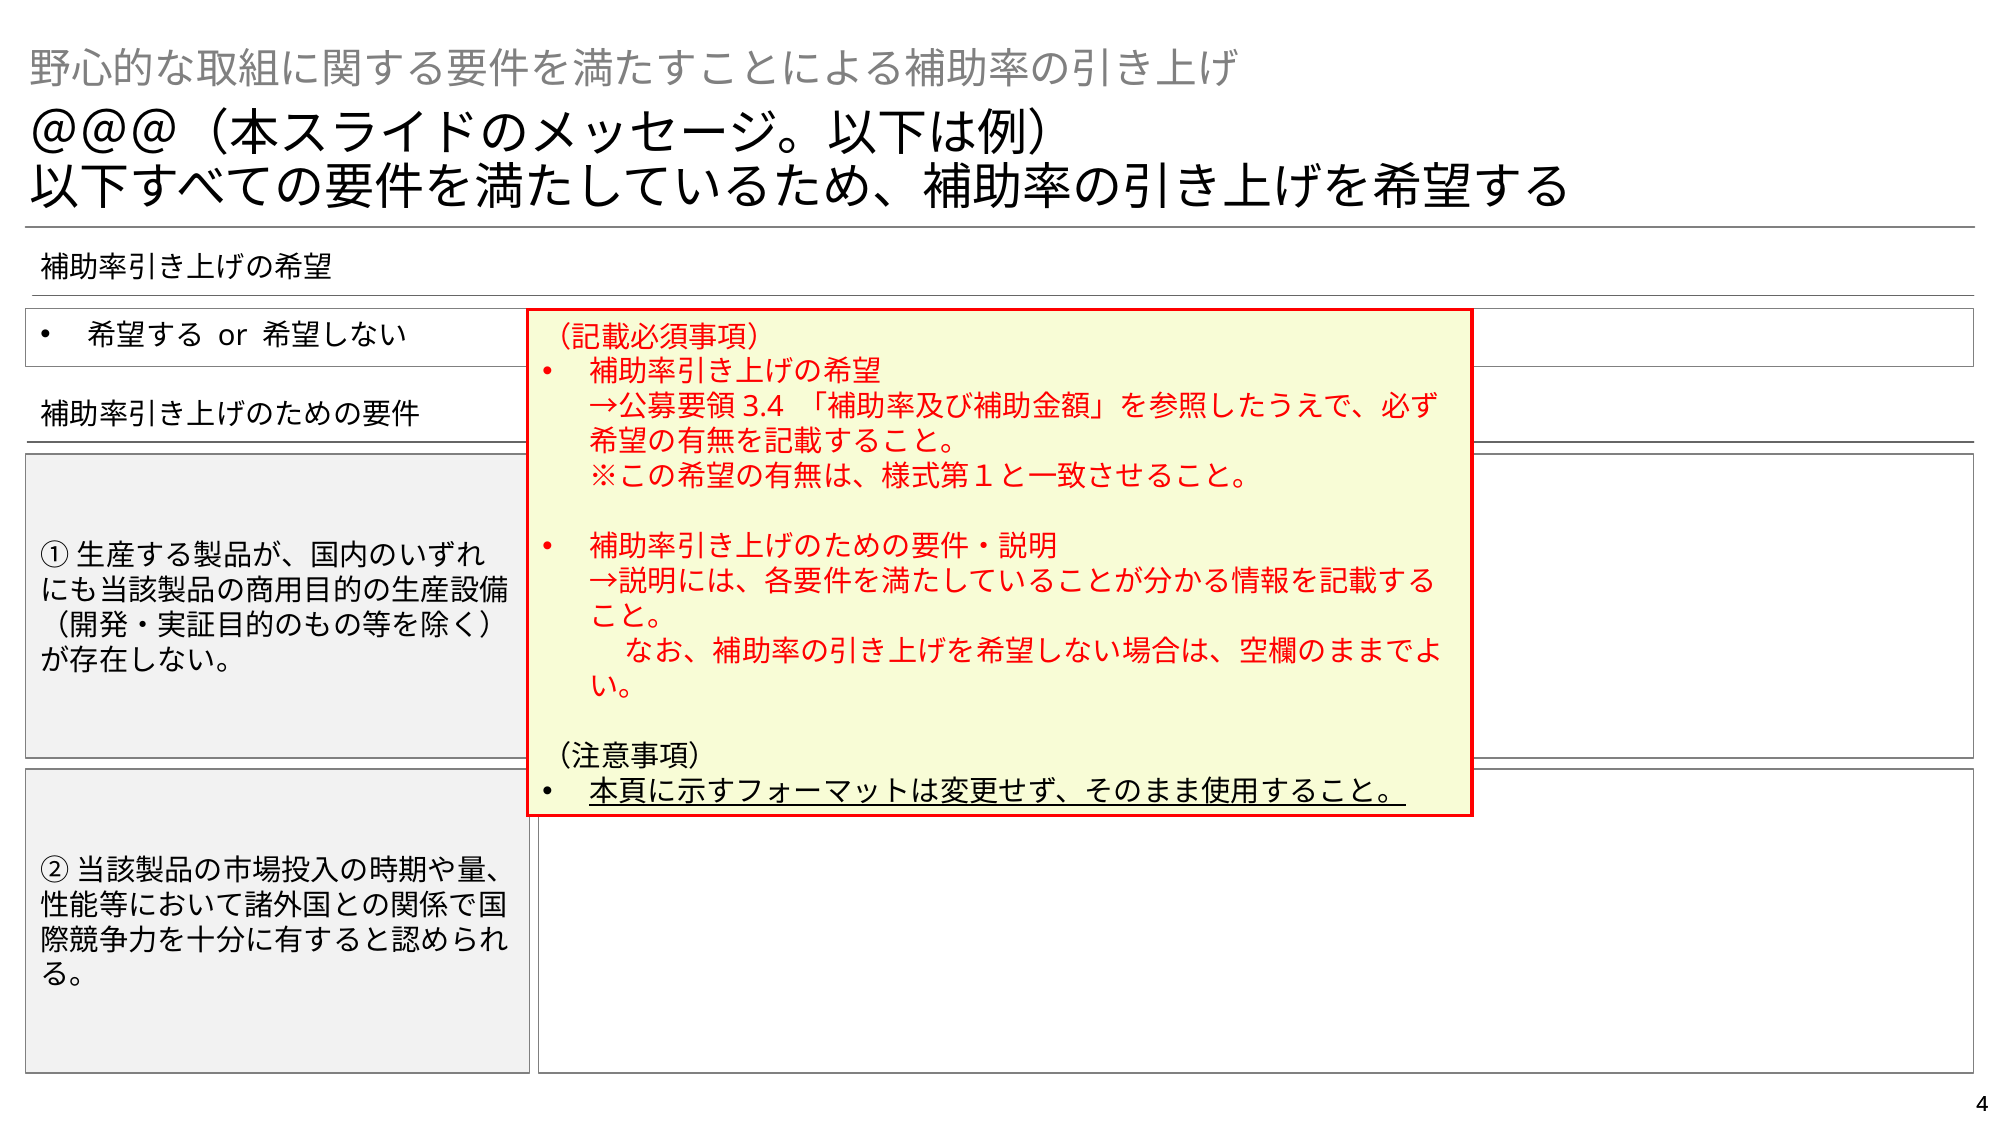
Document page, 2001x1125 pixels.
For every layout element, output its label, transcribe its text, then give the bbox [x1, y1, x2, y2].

text_box xxx [1474, 453, 1975, 760]
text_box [538, 382, 1975, 443]
text_box ①生産する製品が、国内のいずれにも当該製品の商用目的の生産設備（開発・実証目的のもの等を除く）が存在しない。 [24, 453, 526, 760]
text_box 希望する or 希望しない [24, 307, 1975, 368]
text_box xxx [537, 767, 1975, 1075]
text_box ②当該製品の市場投入の時期や量、性能等において諸外国との関係で国際競争力を十分に有すると認められる。 [24, 767, 531, 1074]
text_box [24, 236, 1975, 297]
text_box （記載必須事項） 補助率引き上げの希望 →公募要領3.4 「補助率及び補助金額」を参照したうえで、必ず希望の有無を記載すること。 ※この希望の有無は、様式第１と一致させること。 補助率引き上げのための要件・説明 →説明には、各要件を満たしていることが分かる情報を記載すること。 なお、補助率の引き上げを希望しない場合は、空欄のままでよい。 （注意事項） 本頁に示すフォーマットは変更せず、そのまま使用すること。 [526, 308, 1474, 817]
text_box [25, 382, 532, 443]
text_box ＠＠＠（本スライドのメッセージ。以下は例） 以下すべての要件を満たしているため、補助率の引き上げを希望する [29, 107, 1875, 216]
text_box 野心的な取組に関する要件を満たすことによる補助率の引き上げ [29, 47, 1802, 94]
